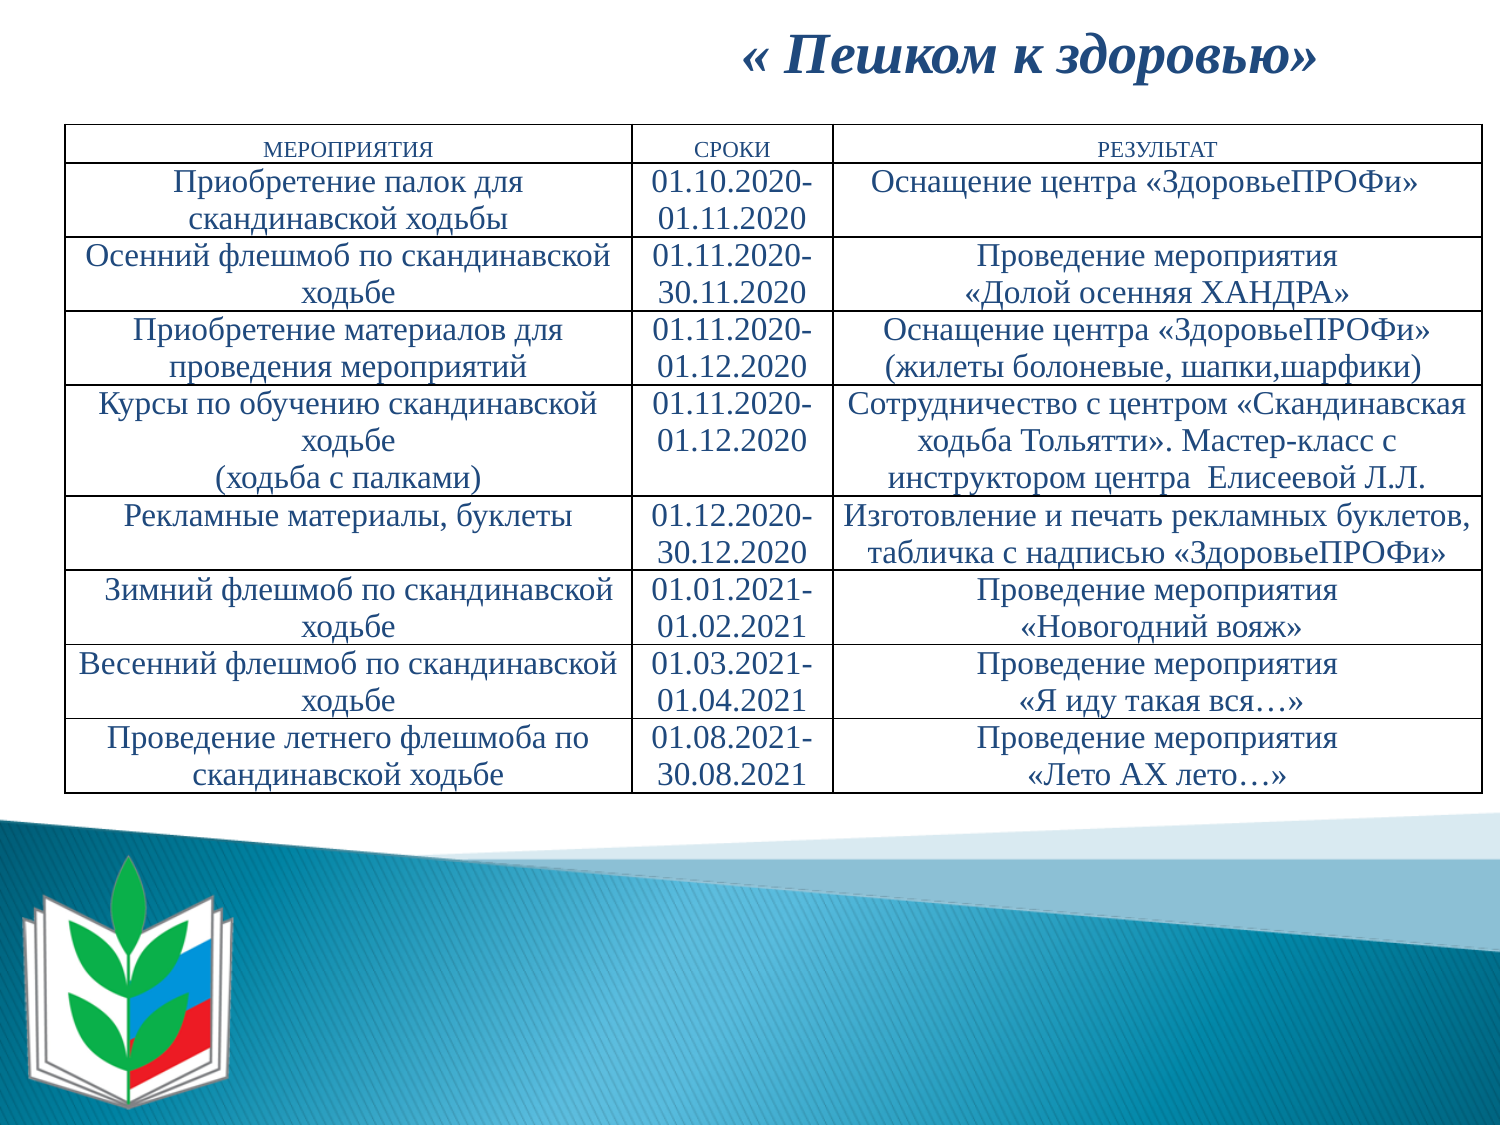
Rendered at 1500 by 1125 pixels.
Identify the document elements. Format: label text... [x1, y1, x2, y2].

table_cell 01.11.2020-30.11.2020 [633, 238, 832, 310]
table_cell Курсы по обучению скандинавской ходьбе (ходьба с палками) [66, 386, 631, 495]
table_cell 01.11.2020-01.12.2020 [633, 386, 832, 495]
table_header МЕРОПРИЯТИЯ [66, 125, 631, 162]
table_cell 01.03.2021-01.04.2021 [633, 645, 832, 718]
table_header РЕЗУЛЬТАТ [834, 125, 1481, 162]
table_cell Сотрудничество с центром «Скандинавская ходьба Тольятти». Мастер-класс с инструктором центра Елисеевой Л.Л. [834, 386, 1481, 495]
table_cell Проведение мероприятия «Новогодний вояж» [834, 571, 1481, 644]
table_cell 01.01.2021-01.02.2021 [633, 571, 832, 644]
table_cell Приобретение палок для скандинавской ходьбы [66, 164, 631, 236]
table_cell 01.11.2020-01.12.2020 [633, 312, 832, 384]
table_cell Зимний флешмоб по скандинавской ходьбе [66, 571, 631, 644]
table_cell Рекламные материалы, буклеты [66, 497, 631, 569]
table_cell Весенний флешмоб по скандинавской ходьбе [66, 645, 631, 718]
table_cell Осенний флешмоб по скандинавской ходьбе [66, 238, 631, 310]
table_cell Проведение мероприятия «Лето АХ лето…» [834, 719, 1481, 792]
table_cell Оснащение центра «ЗдоровьеПРОФи» [834, 164, 1481, 236]
table_cell 01.12.2020-30.12.2020 [633, 497, 832, 569]
table_cell Оснащение центра «ЗдоровьеПРОФи» (жилеты болоневые﻿, шапки,шарфики) [834, 312, 1481, 384]
table_cell 01.08.2021- 30.08.2021 [633, 719, 832, 792]
table_cell Приобретение материалов для проведения мероприятий [66, 312, 631, 384]
table_cell Проведение мероприятия «Долой осенняя ХАНДРА» [834, 238, 1481, 310]
table_cell Изготовление и печать рекламных буклетов, табличка с надписью «ЗдоровьеПРОФи» [834, 497, 1481, 569]
table_header СРОКИ [633, 125, 832, 162]
table_cell Проведение мероприятия «Я иду такая вся…» [834, 645, 1481, 718]
table_cell 01.10.2020-01.11.2020 [633, 164, 832, 236]
text_box « Пешком к здоровью» [726, 8, 1398, 94]
picture [0, 0, 1500, 1125]
table_cell Проведение летнего флешмоба по скандинавской ходьбе [66, 719, 631, 792]
